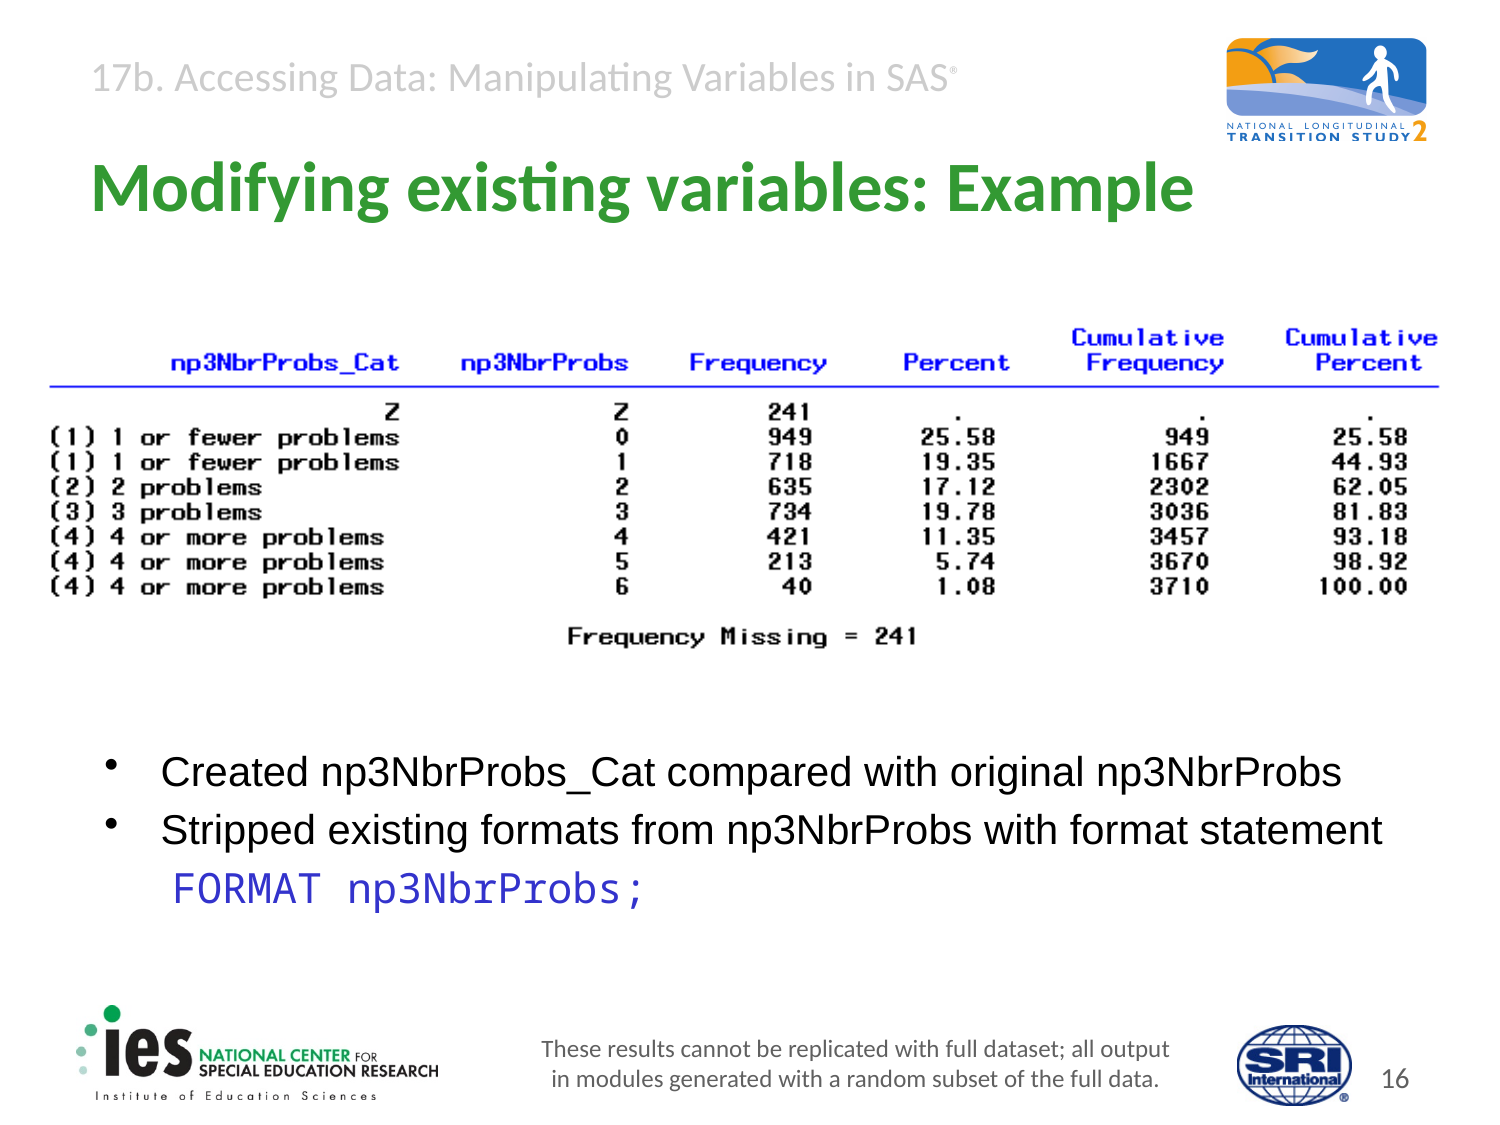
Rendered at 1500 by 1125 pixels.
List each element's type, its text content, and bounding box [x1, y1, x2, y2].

text_box Created np3NbrProbs_Cat compared with original np3NbrProbs Stripped existing formats from np3NbrProbs with format statement FORMAT np3NbrProbs; [89, 737, 1440, 931]
slide_number 15 [1321, 1051, 1426, 1125]
title Modifying existing variables: Example [74, 115, 1426, 251]
picture [30, 323, 1449, 664]
footer These results cannot be replicated with full dataset; all output in modules generated with a random subset of the full data. [437, 1024, 1276, 1104]
picture [76, 1005, 438, 1100]
picture [1237, 1025, 1352, 1106]
